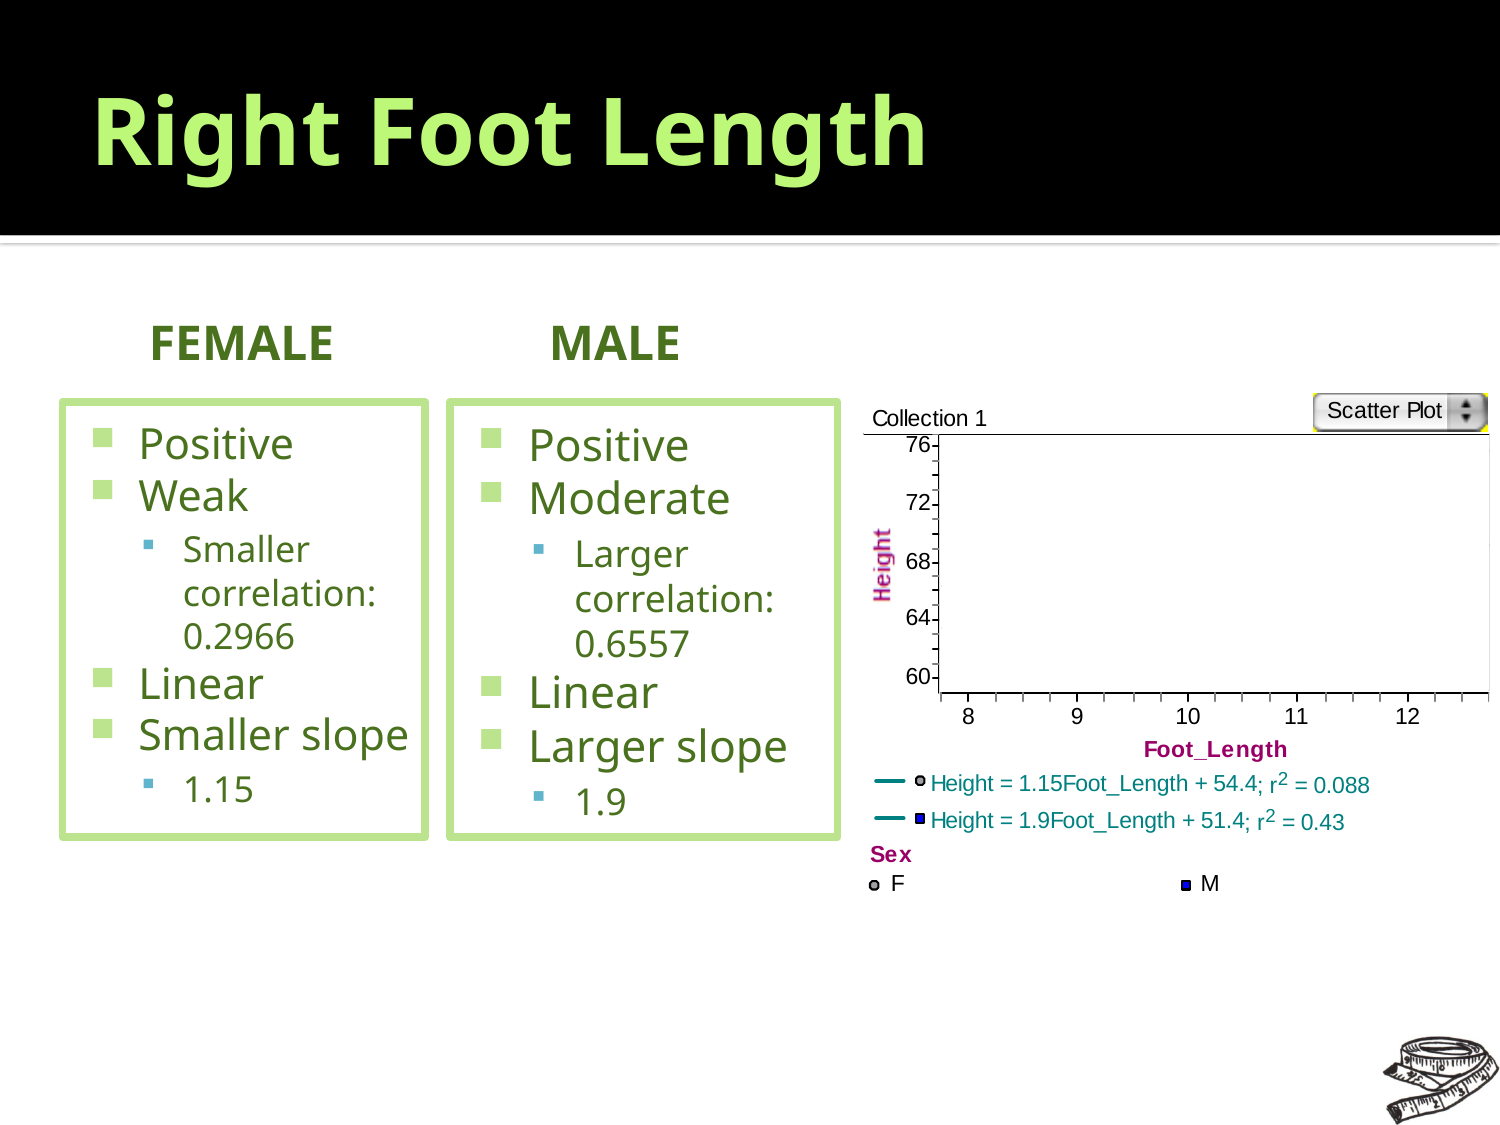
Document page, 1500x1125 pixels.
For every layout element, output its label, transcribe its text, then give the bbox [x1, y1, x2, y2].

title Right Foot Length [75, 24, 1425, 231]
list Positive Weak Smaller correlation: 0.2966 Linear Smaller slope 1.15 [59, 398, 429, 841]
picture [863, 387, 1492, 900]
list Female [75, 278, 450, 396]
list Male [450, 278, 1113, 396]
picture [1380, 1034, 1500, 1125]
list Positive Moderate Larger correlation: 0.6557 Linear Larger slope 1.9 [446, 398, 841, 841]
